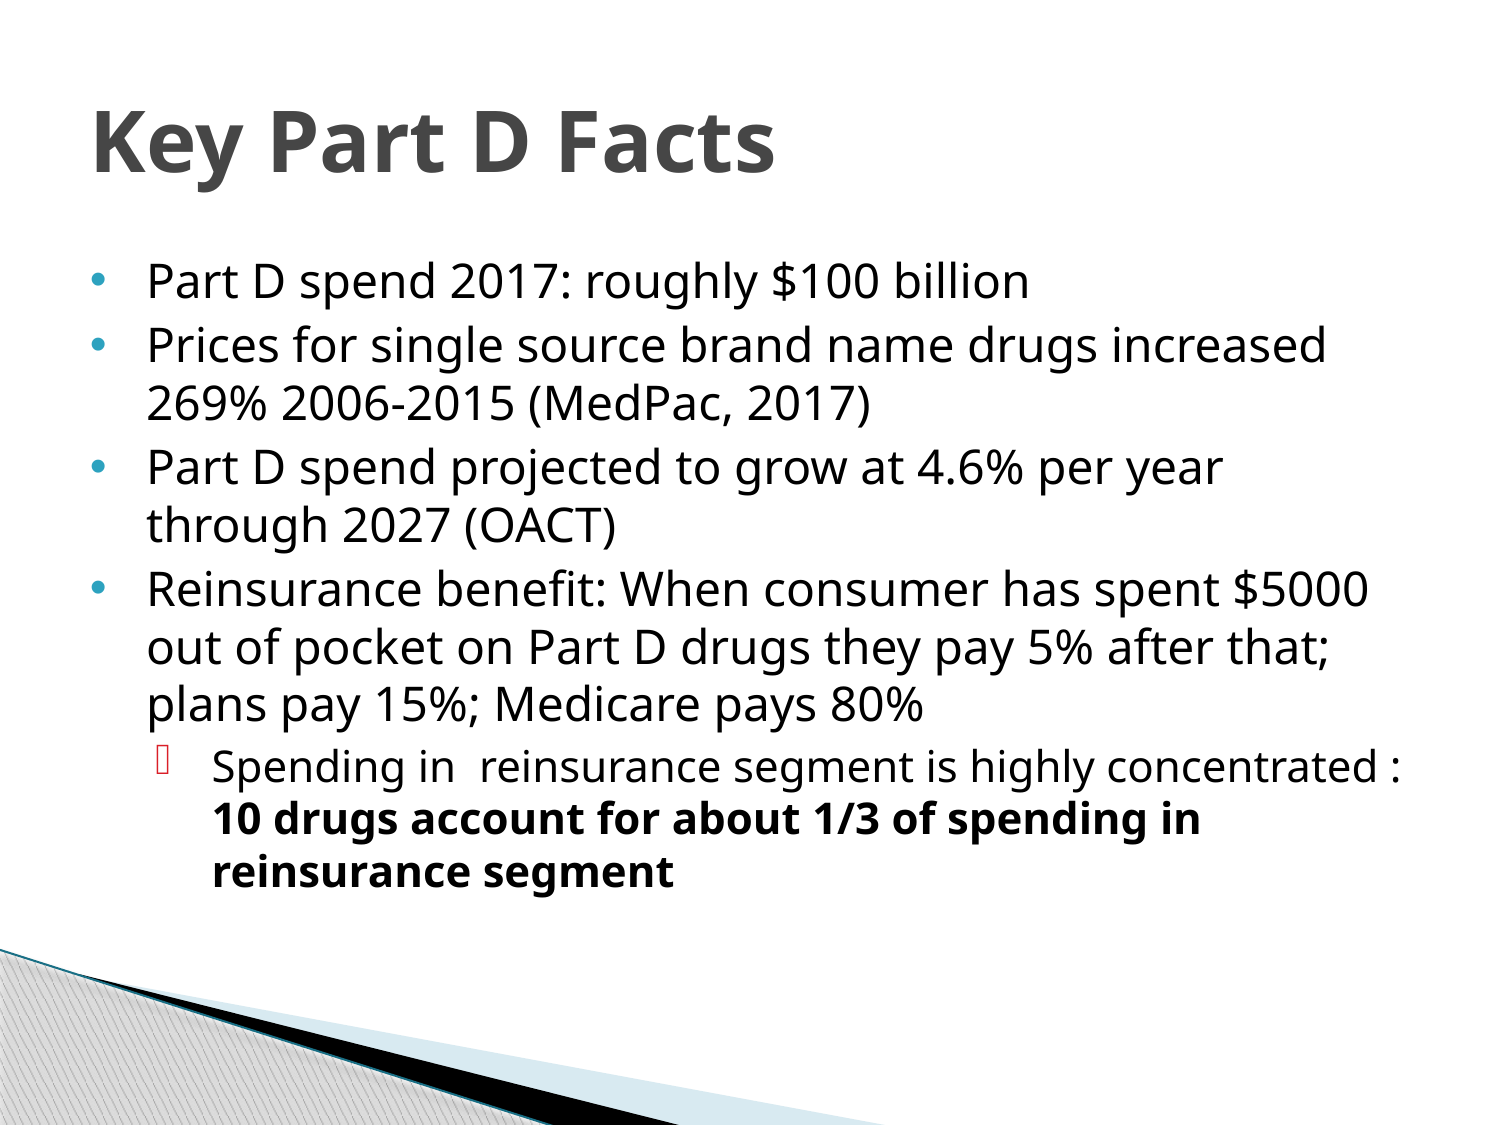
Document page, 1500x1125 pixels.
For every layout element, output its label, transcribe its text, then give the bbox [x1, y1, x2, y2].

list Part D spend 2017: roughly $100 billion Prices for single source brand name drugs increased 269% 2006-2015 (MedPac, 2017) Part D spend projected to grow at 4.6% per year through 2027 (OACT) Reinsurance benefit: When consumer has spent $5000 out of pocket on Part D drugs they pay 5% after that; plans pay 15%; Medicare pays 80% Spending in reinsurance segment is highly concentrated : 10 drugs account for about 1/3 of spending in reinsurance segment [75, 243, 1425, 986]
title Key Part D Facts [75, 45, 1425, 233]
